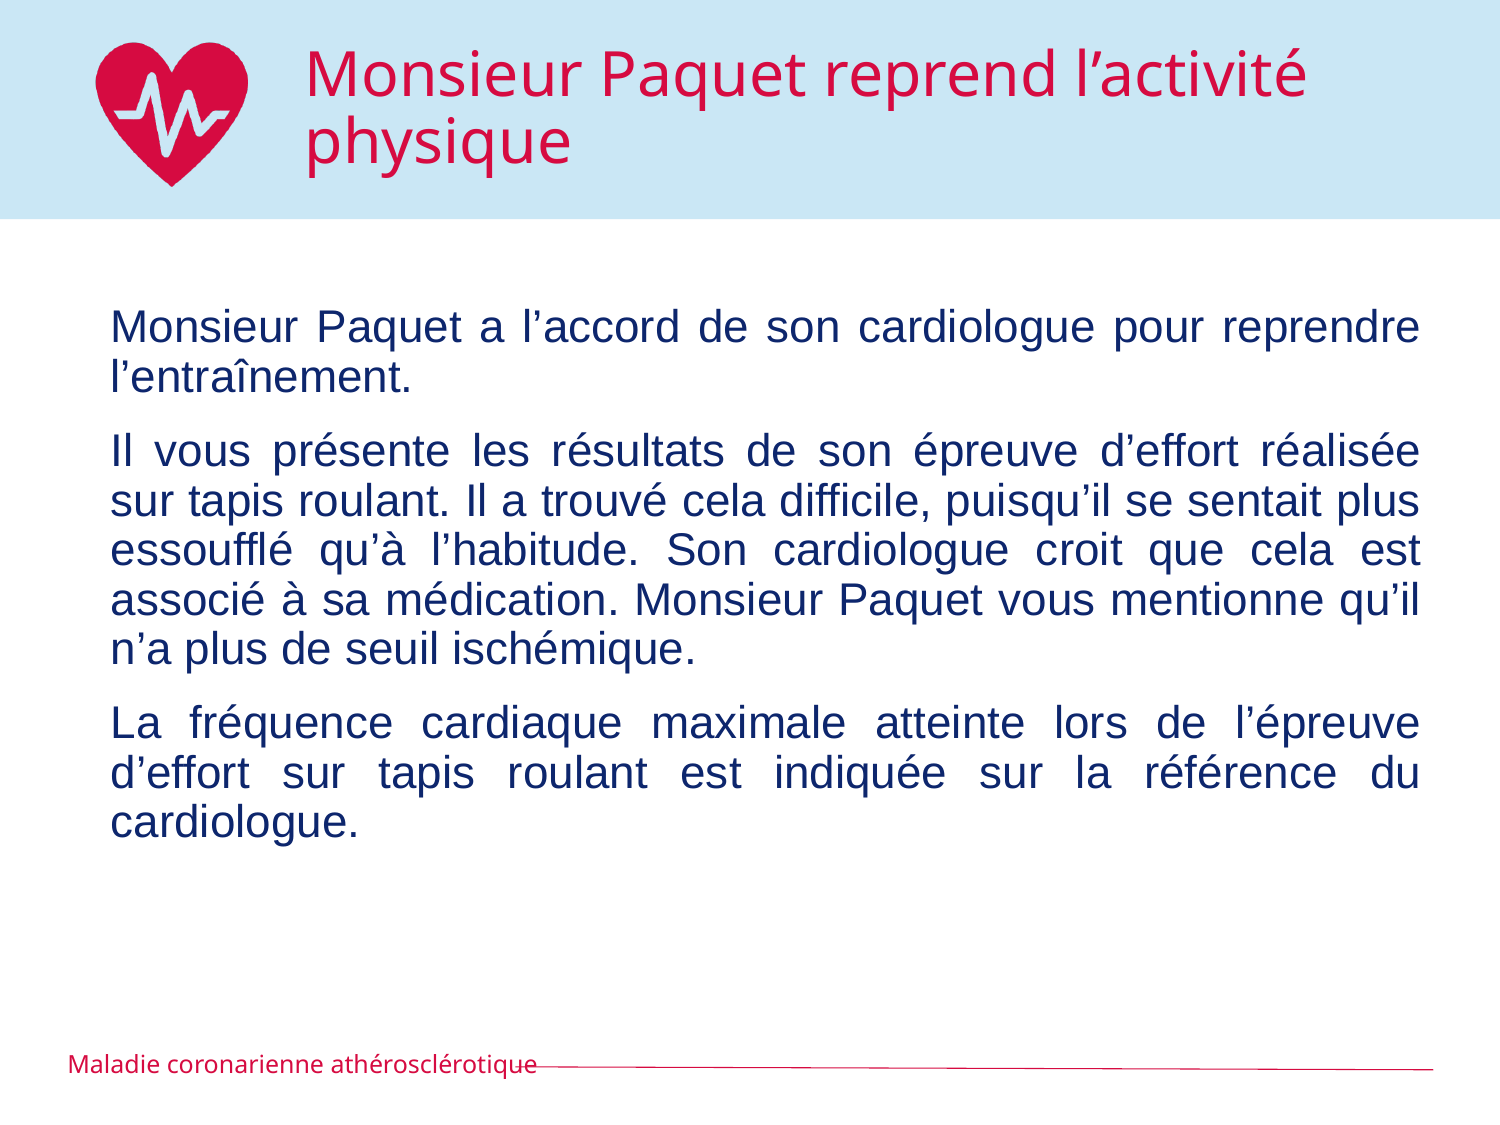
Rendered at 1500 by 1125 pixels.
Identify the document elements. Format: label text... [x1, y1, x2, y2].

picture [64, 7, 279, 222]
text_box Monsieur Paquet a l’accord de son cardiologue pour reprendre l’entraînement. Il vous présente les résultats de son épreuve d’effort réalisée sur tapis roulant. Il a trouvé cela difficile, puisqu’il se sentait plus essoufflé qu’à l’habitude. Son cardiologue croit que cela est associé à sa médication. Monsieur Paquet vous mentionne qu’il n’a plus de seuil ischémique. La fréquence cardiaque maximale atteinte lors de l’épreuve d’effort sur tapis roulant est indiquée sur la référence du cardiologue. [95, 288, 1438, 779]
title Monsieur Paquet reprend l’activité physique [289, 59, 1457, 160]
